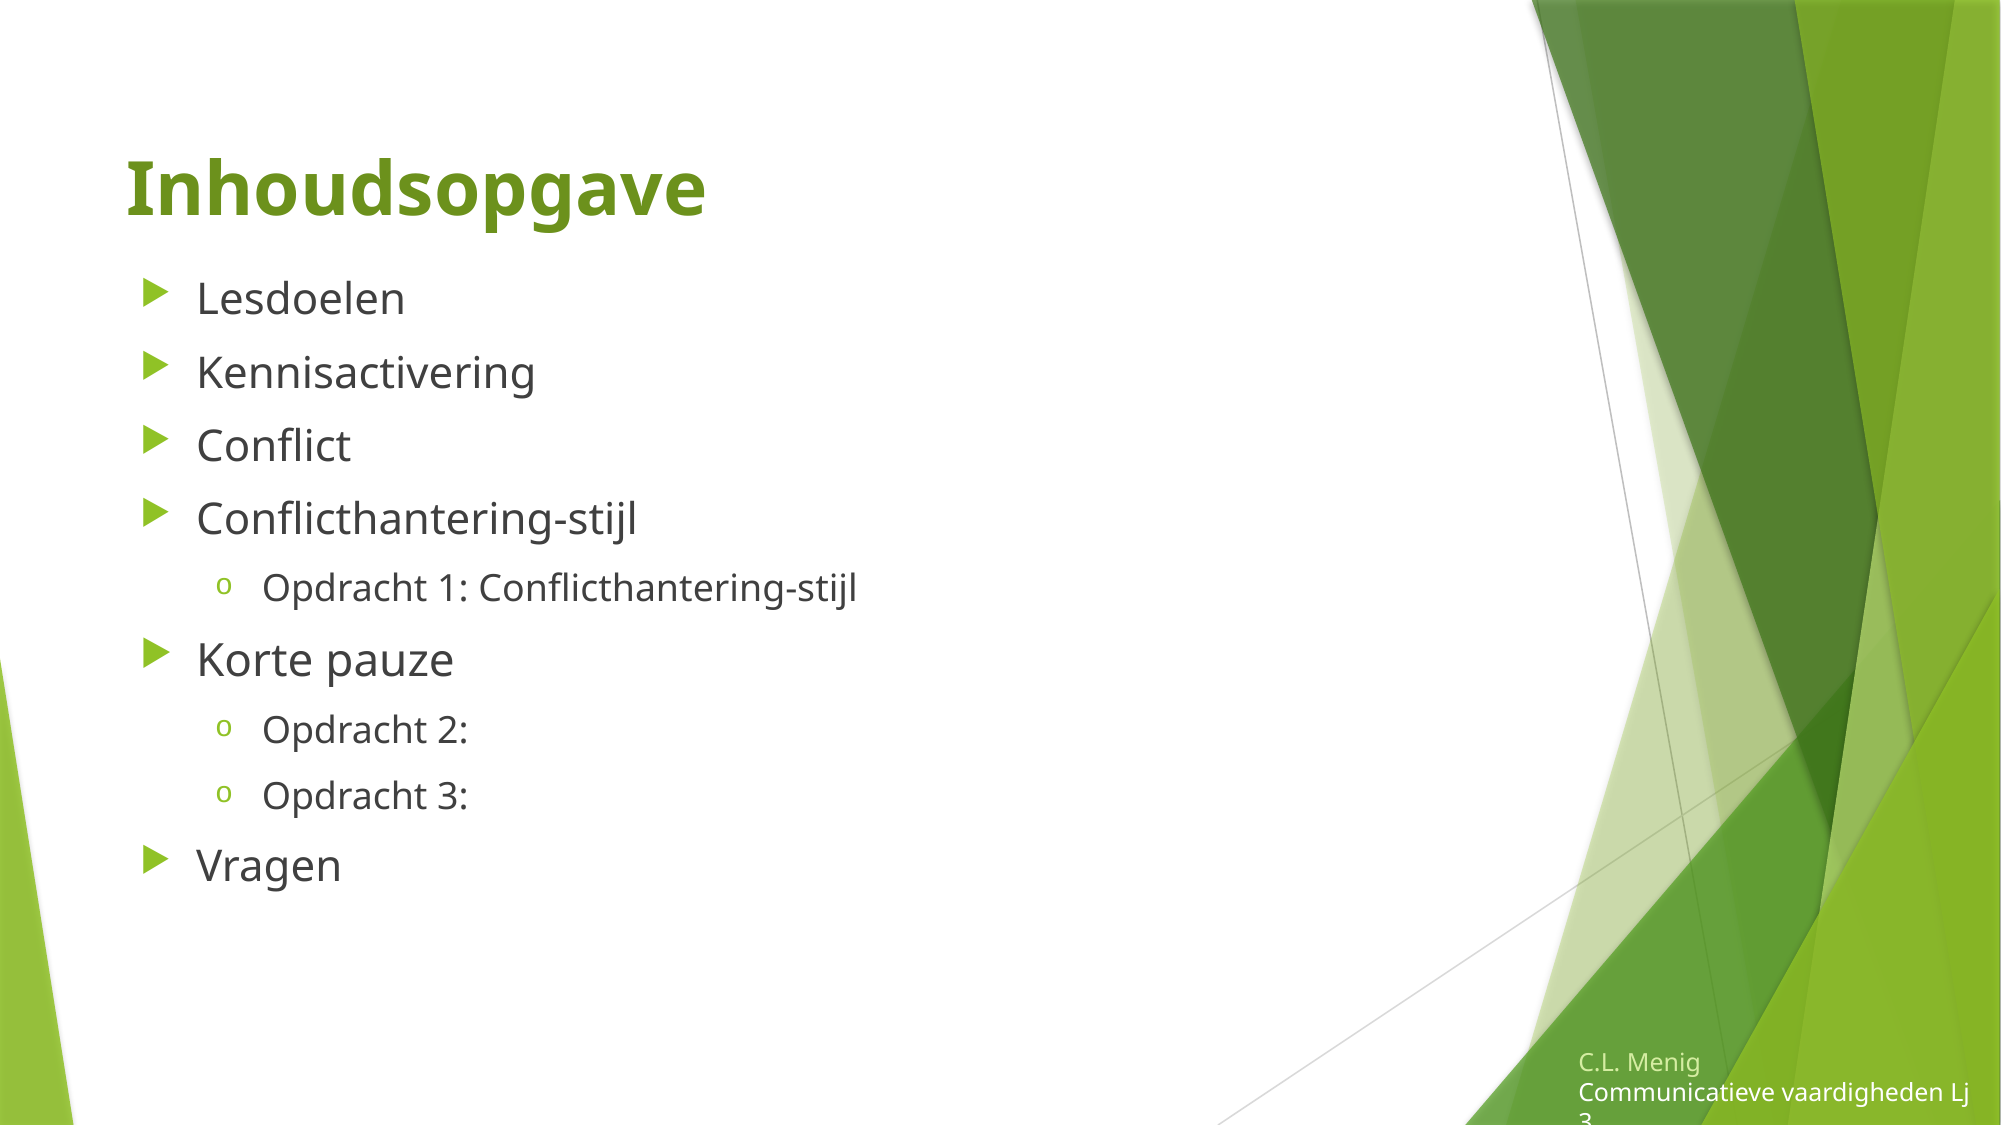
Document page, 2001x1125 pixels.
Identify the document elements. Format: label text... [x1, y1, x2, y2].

list Lesdoelen Kennisactivering Conflict Conflicthantering-stijl Opdracht 1: Conflicthantering-stijl Korte pauze Opdracht 2: Opdracht 3: Vragen [124, 263, 1570, 1008]
text_box C.L. Menig Communicatieve vaardigheden Lj 3 [1563, 1038, 2000, 1125]
title Inhoudsopgave [111, 132, 1522, 284]
